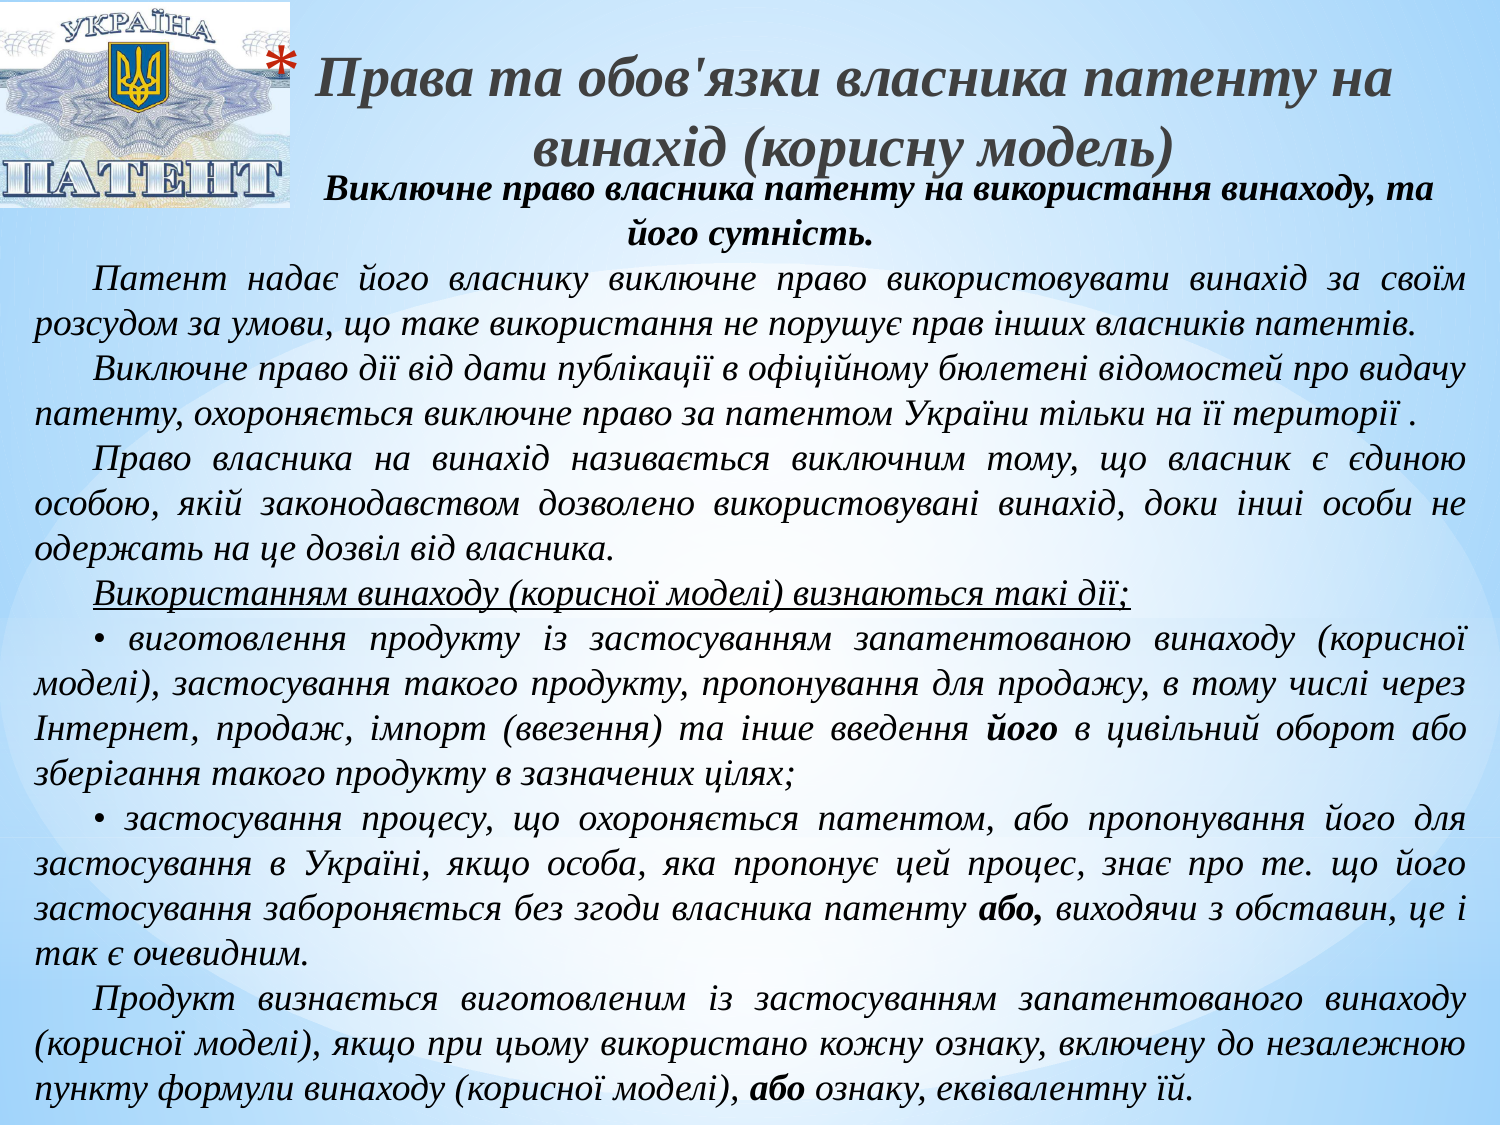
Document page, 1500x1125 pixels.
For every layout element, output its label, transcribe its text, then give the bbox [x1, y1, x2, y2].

text_box Виключне право власника патенту на використання винаходу, та його сутність. Патент надає його власнику виключне право використовувати винахід за своїм розсудом за умови, що таке використання не порушує прав інших власників патентів. Виключне право дії від дати публікації в офіційному бюлетені відомостей про видачу патенту, охороняється виключне право за патентом України тільки на її території . Право власника на винахід називається виключним тому, що власник є єдиною особою, якій законодавством дозволено використовувані винахід, доки інші особи не одержать на це дозвіл від власника. Використанням винаходу (корисної моделі) визнаються такі дії; • виготовлення продукту із застосуванням запатентованою винаходу (корисної моделі), застосування такого продукту, пропонування для продажу, в тому числі через Інтернет, продаж, імпорт (ввезення) та інше введення його в цивільний оборот або зберігання такого продукту в зазначених цілях; • застосування процесу, що охороняється патентом, або пропонування його для застосування в Україні, якщо особа, яка пропонує цей процес, знає про те. що його застосування забороняється без згоди власника патенту або, виходячи з обставин, це і так є очевидним. Продукт визнається виготовленим із застосуванням запатентованого винаходу (корисної моделі), якщо при цьому використано кожну ознаку, включену до незалежною пункту формули винаходу (корисної моделі), або ознаку, еквівалентну їй. [19, 155, 1483, 1116]
picture [0, 2, 290, 209]
text_box Права та обов'язки власника патенту на винахід (корисну модель) [295, 30, 1427, 171]
